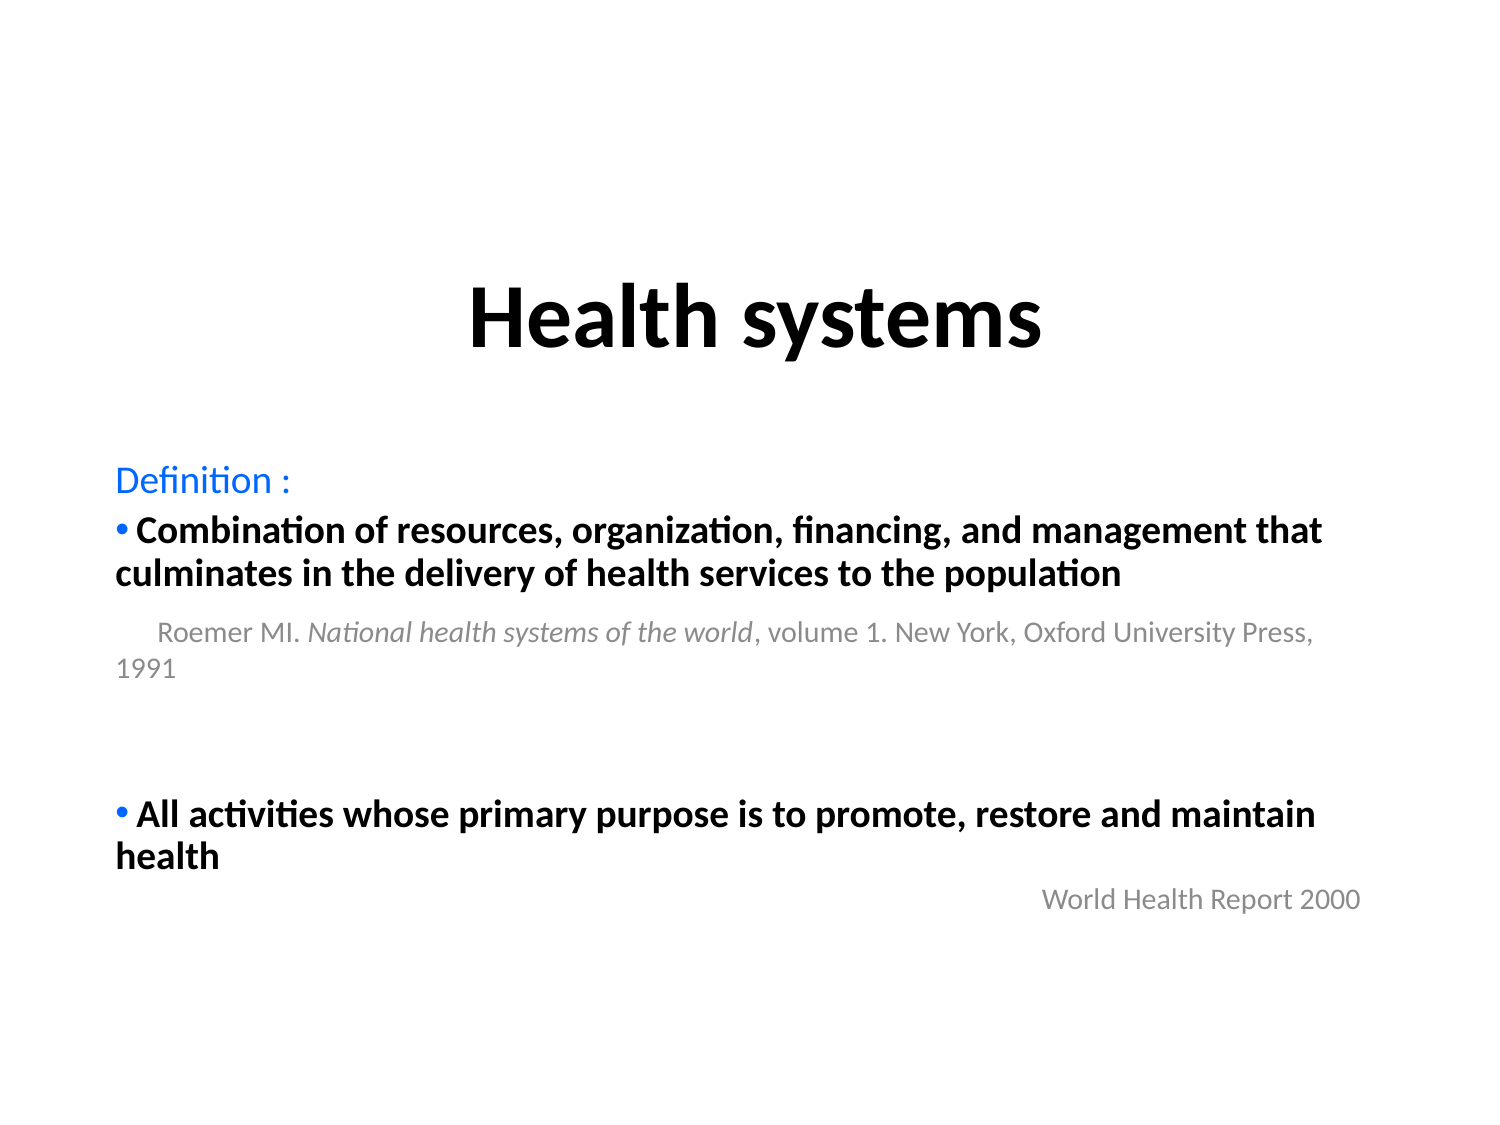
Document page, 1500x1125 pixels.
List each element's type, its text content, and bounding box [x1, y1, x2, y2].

subtitle Definition : Combination of resources, organization, financing, and management that culminates in the delivery of health services to the population Roemer MI. National health systems of the world, volume 1. New York, Oxford University Press, 1991 All activities whose primary purpose is to promote, restore and maintain health World Health Report 2000 [100, 397, 1376, 976]
title Health systems [112, 30, 1400, 591]
